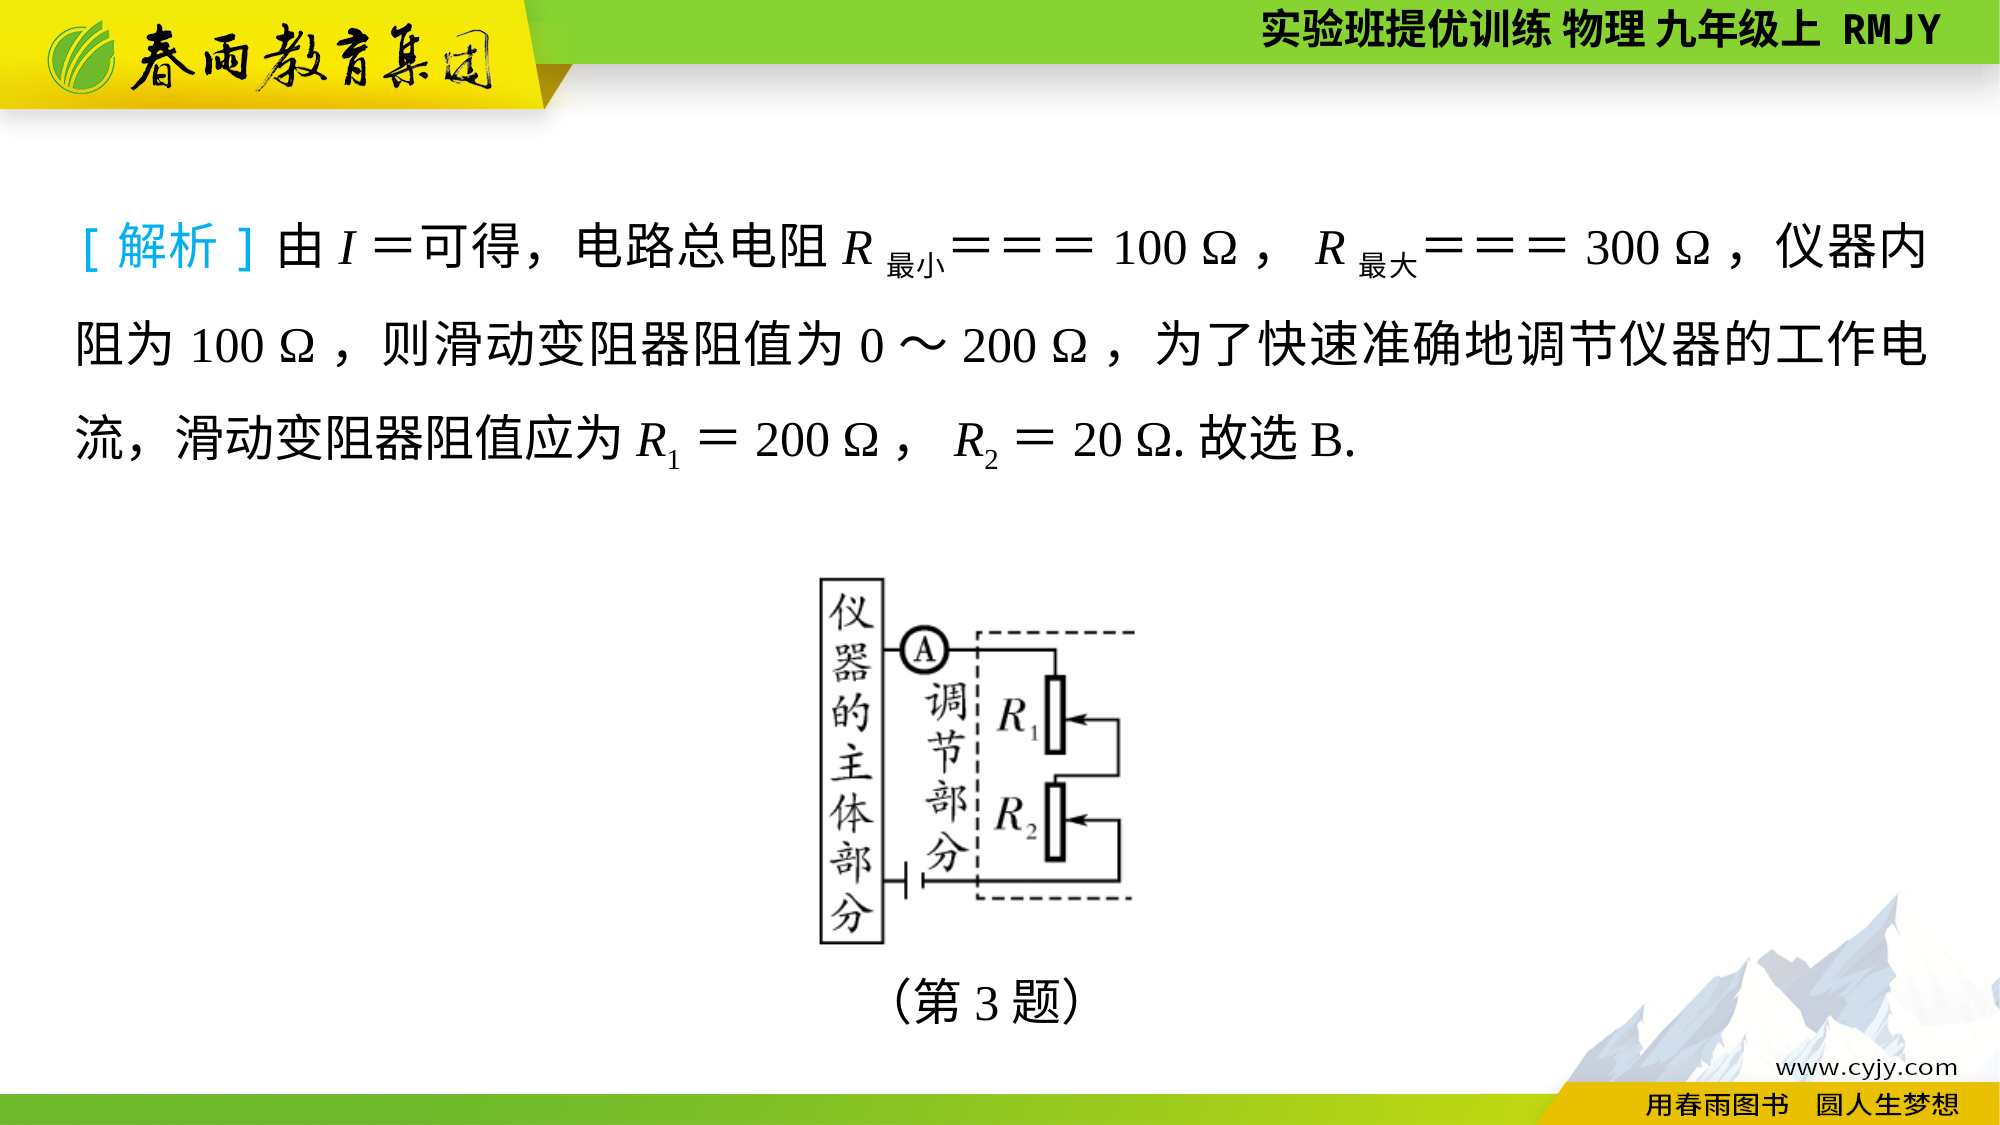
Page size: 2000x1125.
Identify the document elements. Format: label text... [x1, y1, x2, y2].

picture [0, 0, 2000, 1125]
text_box （第3题） [847, 963, 1127, 1038]
